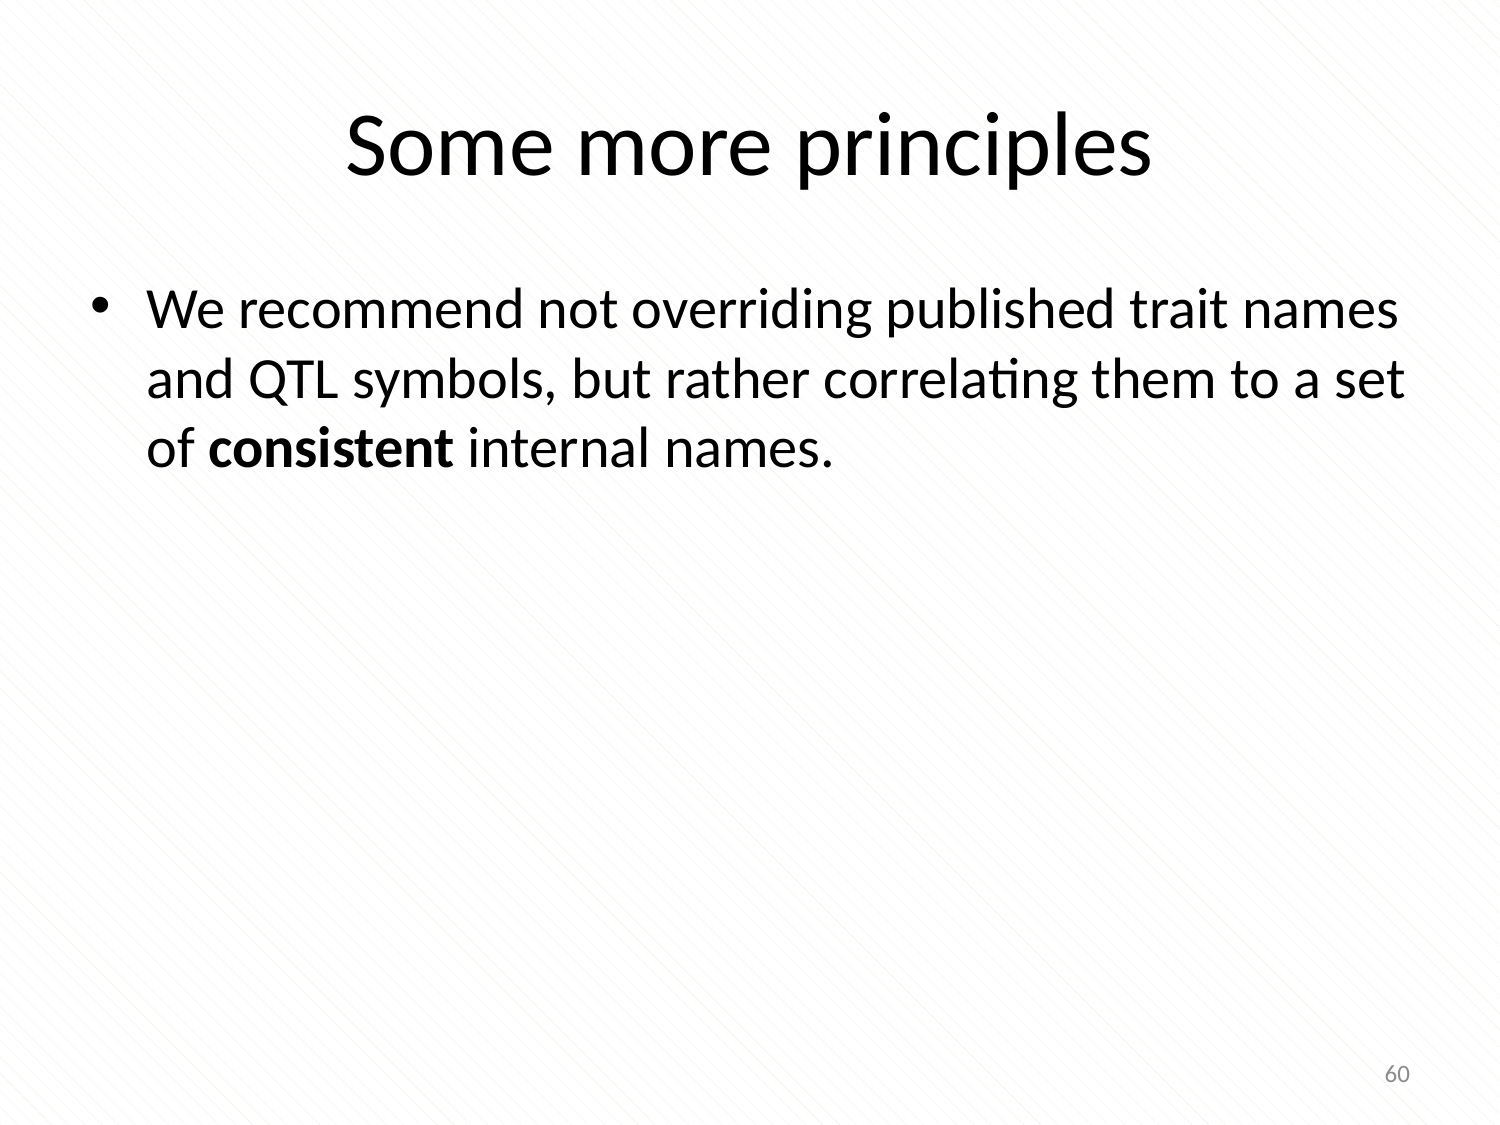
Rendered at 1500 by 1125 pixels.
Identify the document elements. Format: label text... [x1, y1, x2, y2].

title Some more principles [75, 45, 1425, 233]
slide_number 60 [1074, 1042, 1425, 1103]
list We recommend not overriding published trait names and QTL symbols, but rather correlating them to a set of consistent internal names. [75, 262, 1425, 1005]
